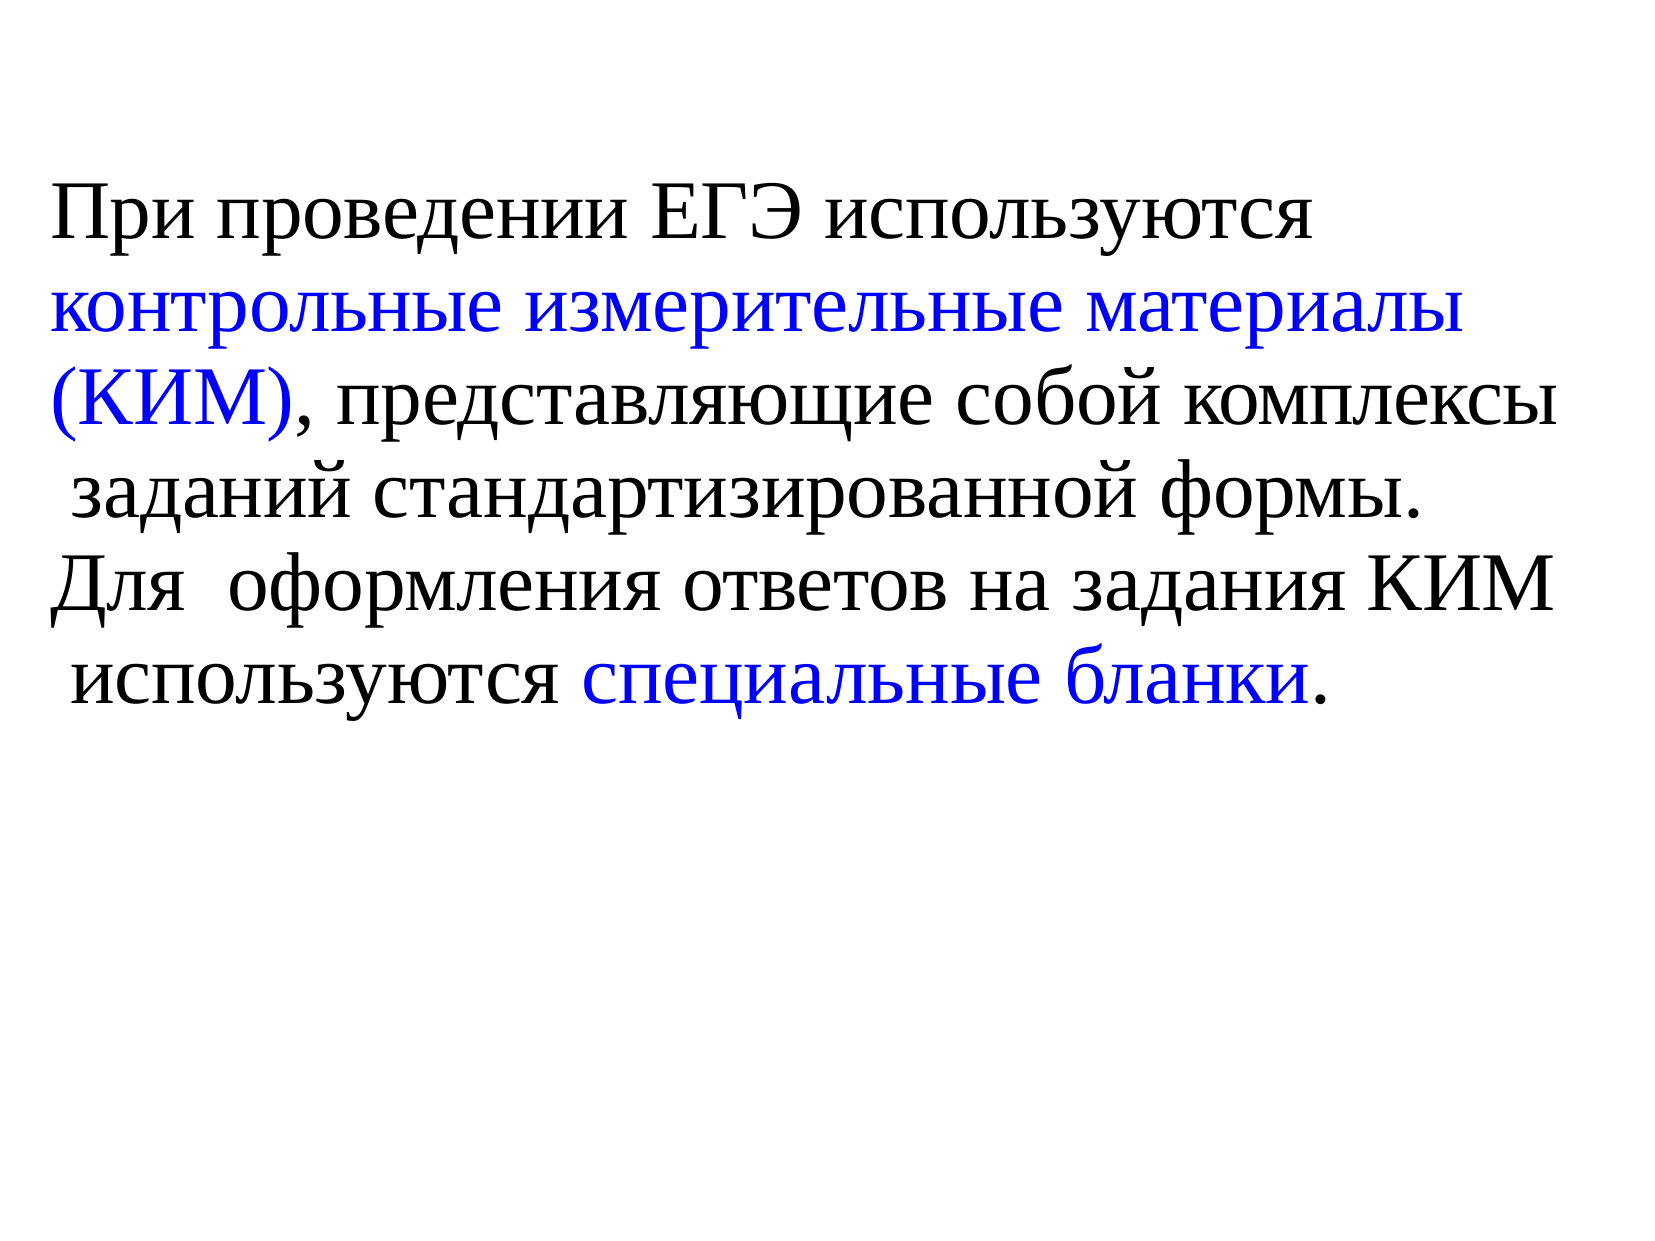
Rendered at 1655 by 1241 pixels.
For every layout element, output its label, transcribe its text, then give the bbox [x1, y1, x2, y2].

text_box При проведении ЕГЭ используются контрольные измерительные материалы (КИМ), представляющие собой комплексы заданий стандартизированной формы. Для оформления ответов на задания КИМ используются специальные бланки. [48, 155, 1575, 722]
